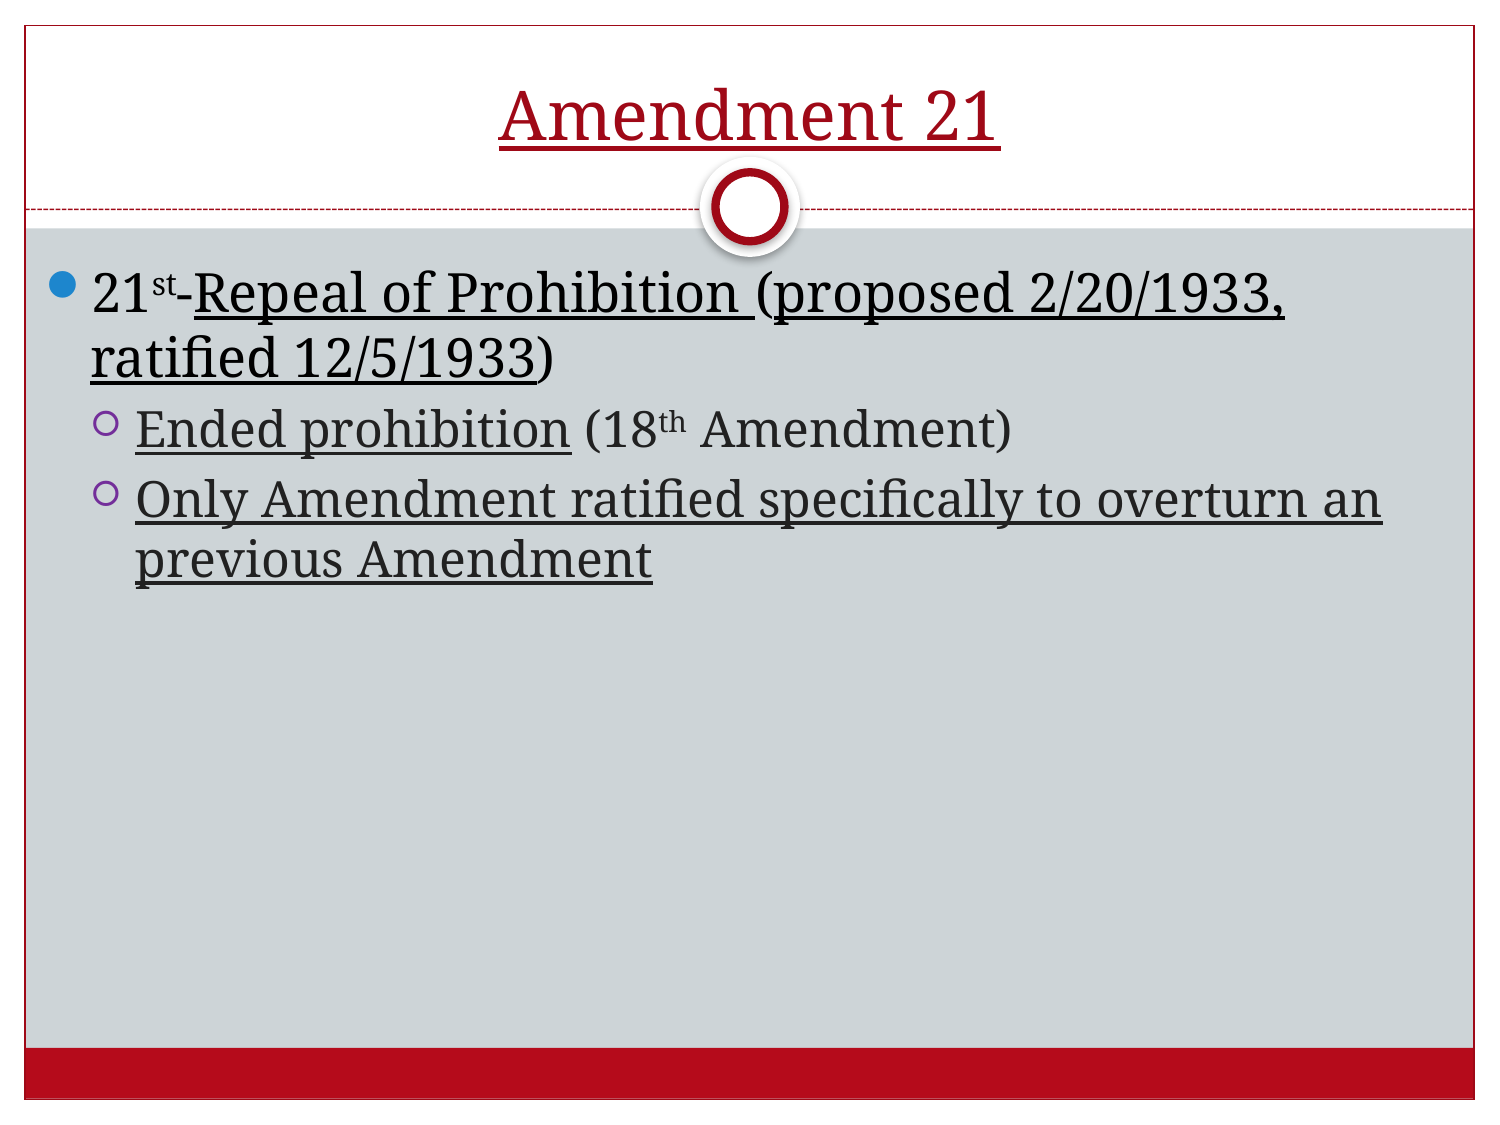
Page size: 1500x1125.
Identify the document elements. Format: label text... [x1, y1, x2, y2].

list 21st-Repeal of Prohibition (proposed 2/20/1933, ratified 12/5/1933) Ended prohibition (18th Amendment) Only Amendment ratified specifically to overturn an previous Amendment [30, 250, 1471, 1001]
title Amendment 21 [49, 37, 1450, 162]
